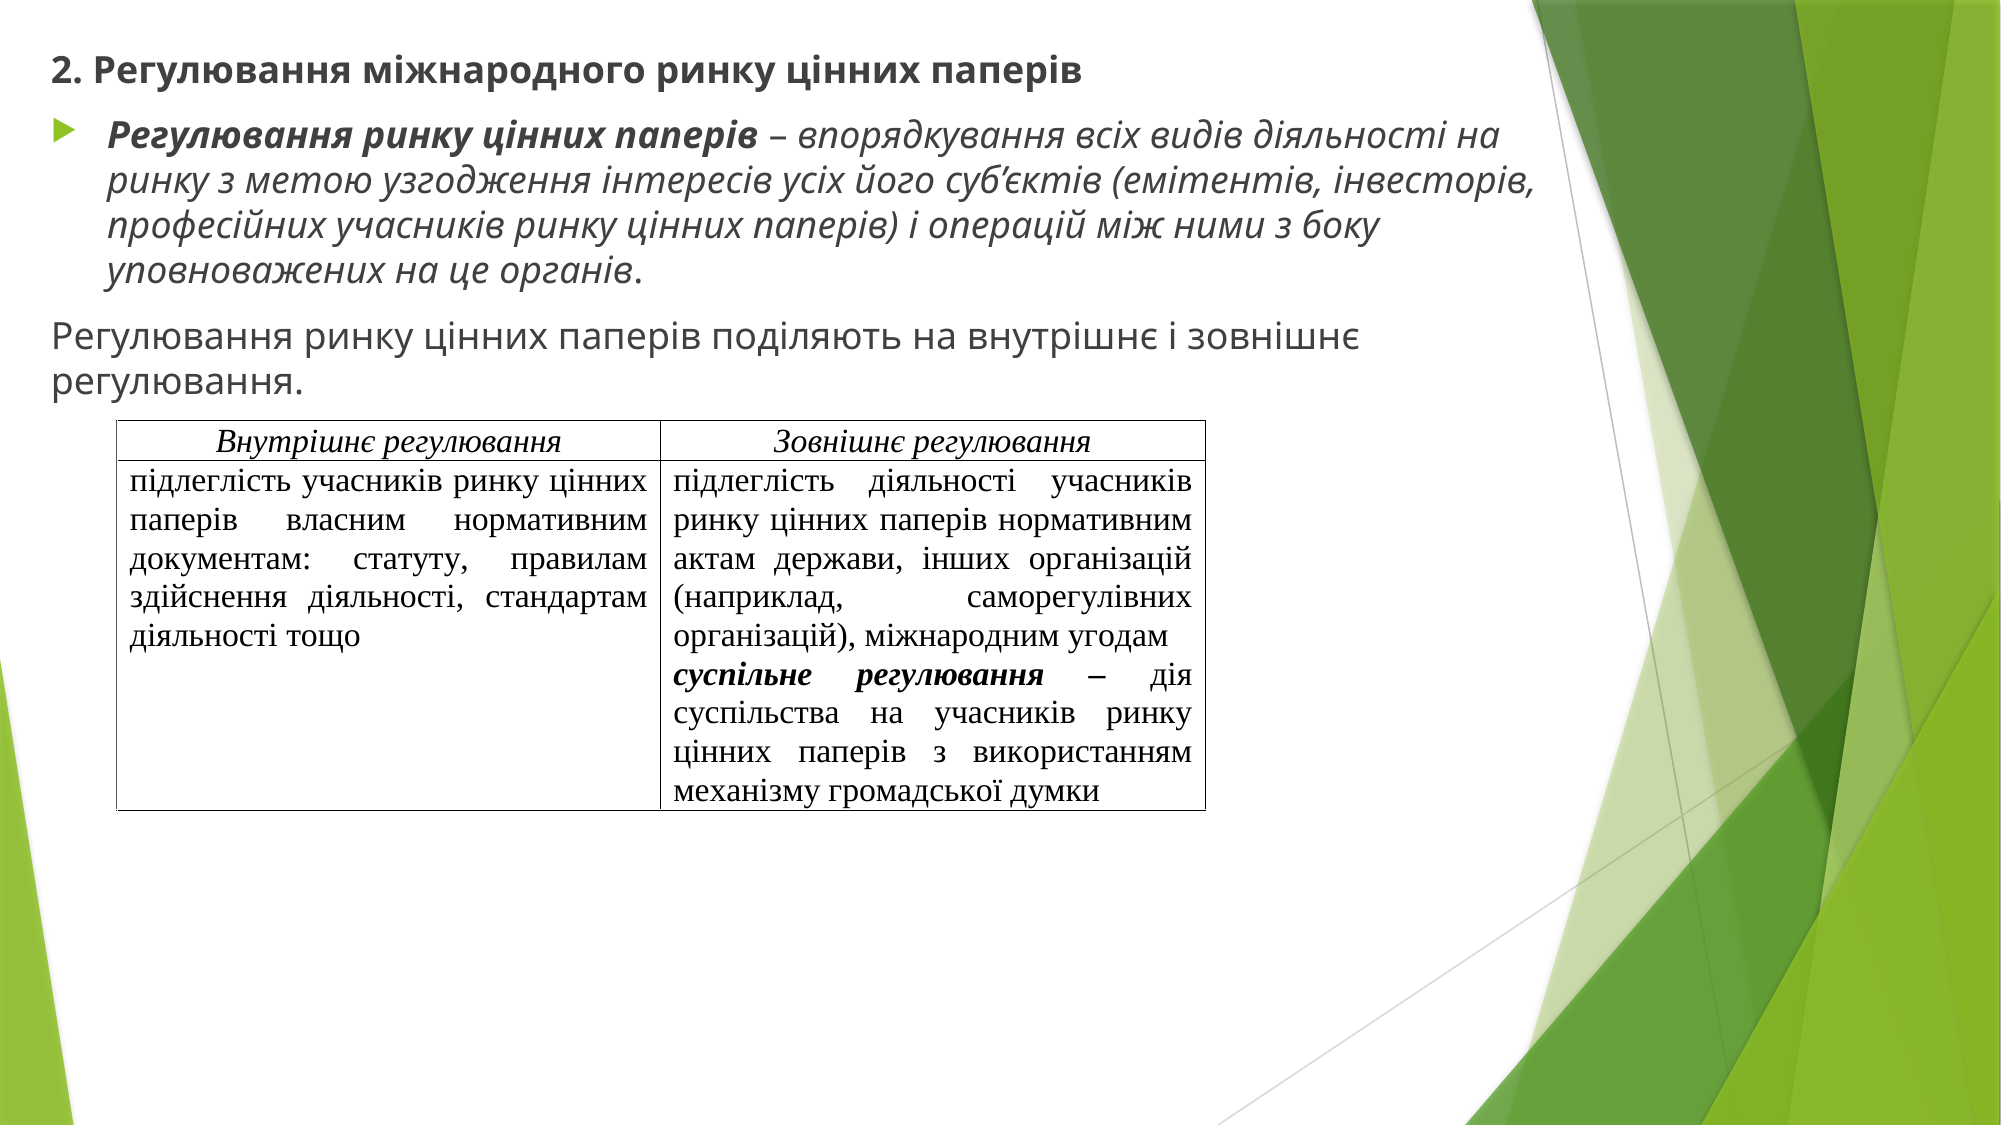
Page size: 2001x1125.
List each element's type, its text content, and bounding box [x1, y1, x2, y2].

list 2. Регулювання міжнародного ринку цінних паперів Регулювання ринку цінних паперів – впорядкування всіх видів діяльності на ринку з метою узгодження інтересів усіх його суб’єктів (емітентів, інвесторів, професійних учасників ринку цінних паперів) і операцій між ними з боку уповноважених на це органів. Регулювання ринку цінних паперів поділяють на внутрішнє і зовнішнє регулювання. [35, 38, 1599, 1073]
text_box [115, 419, 1207, 850]
